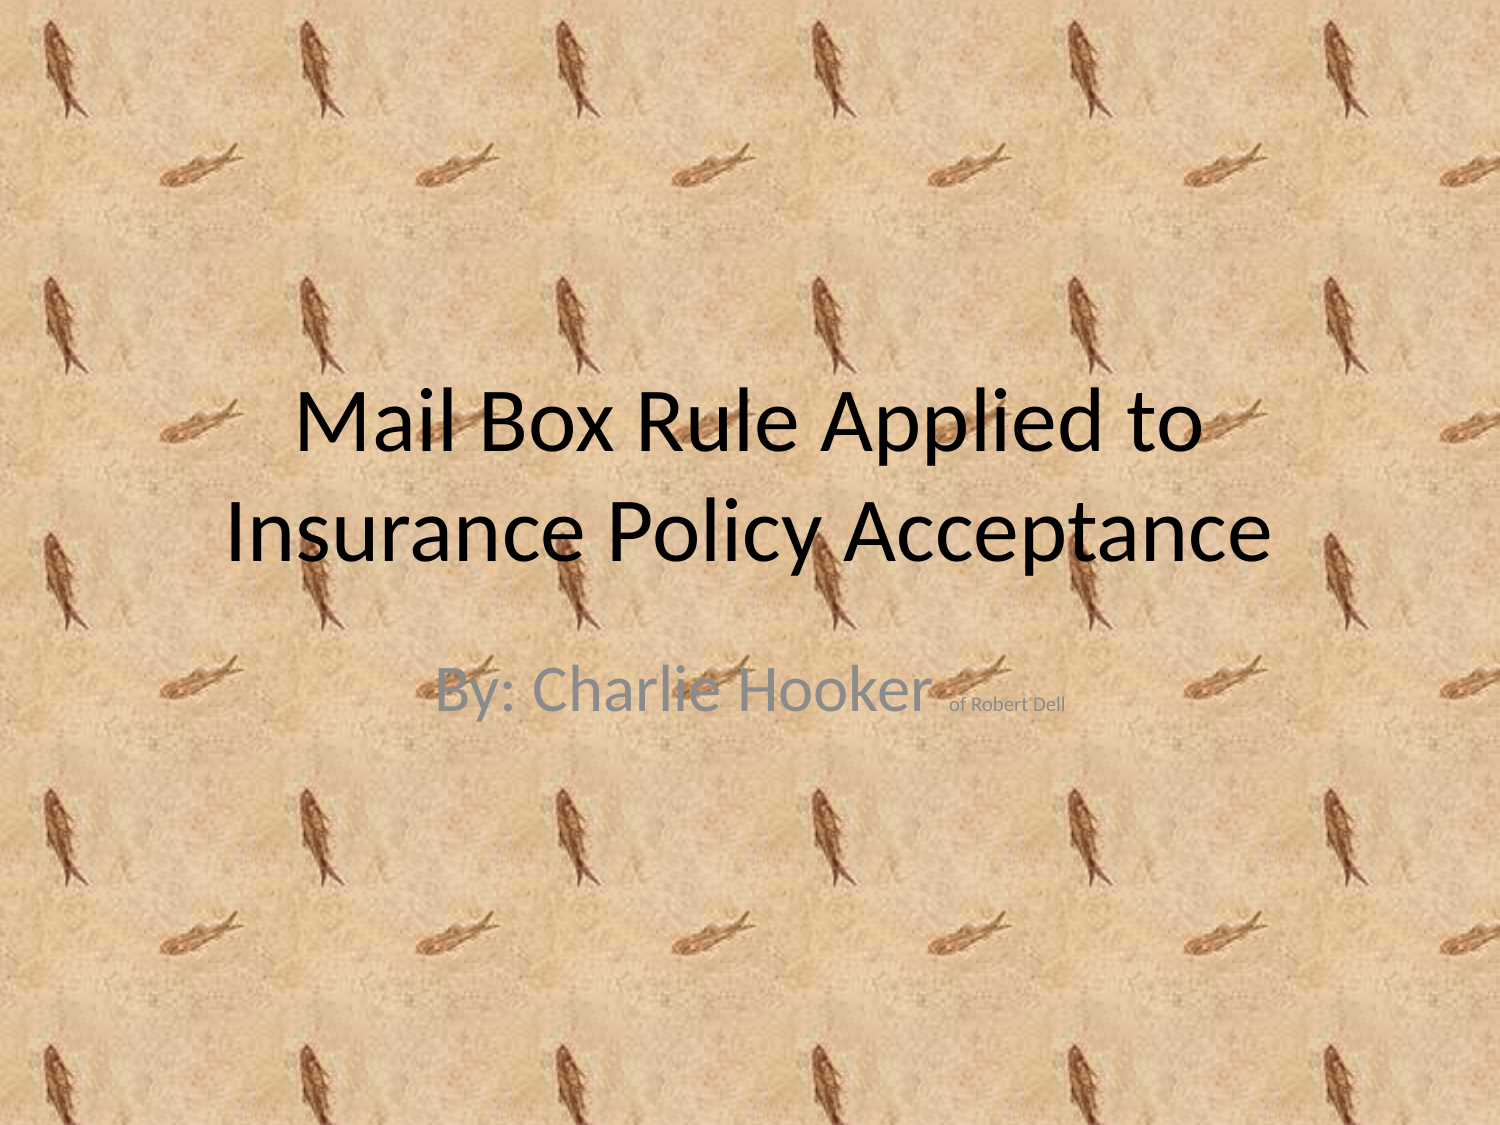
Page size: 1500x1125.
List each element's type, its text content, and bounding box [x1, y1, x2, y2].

subtitle By: Charlie Hooker of Robert Dell [225, 637, 1275, 925]
title Mail Box Rule Applied to Insurance Policy Acceptance [112, 349, 1388, 591]
picture [0, 0, 1500, 1125]
